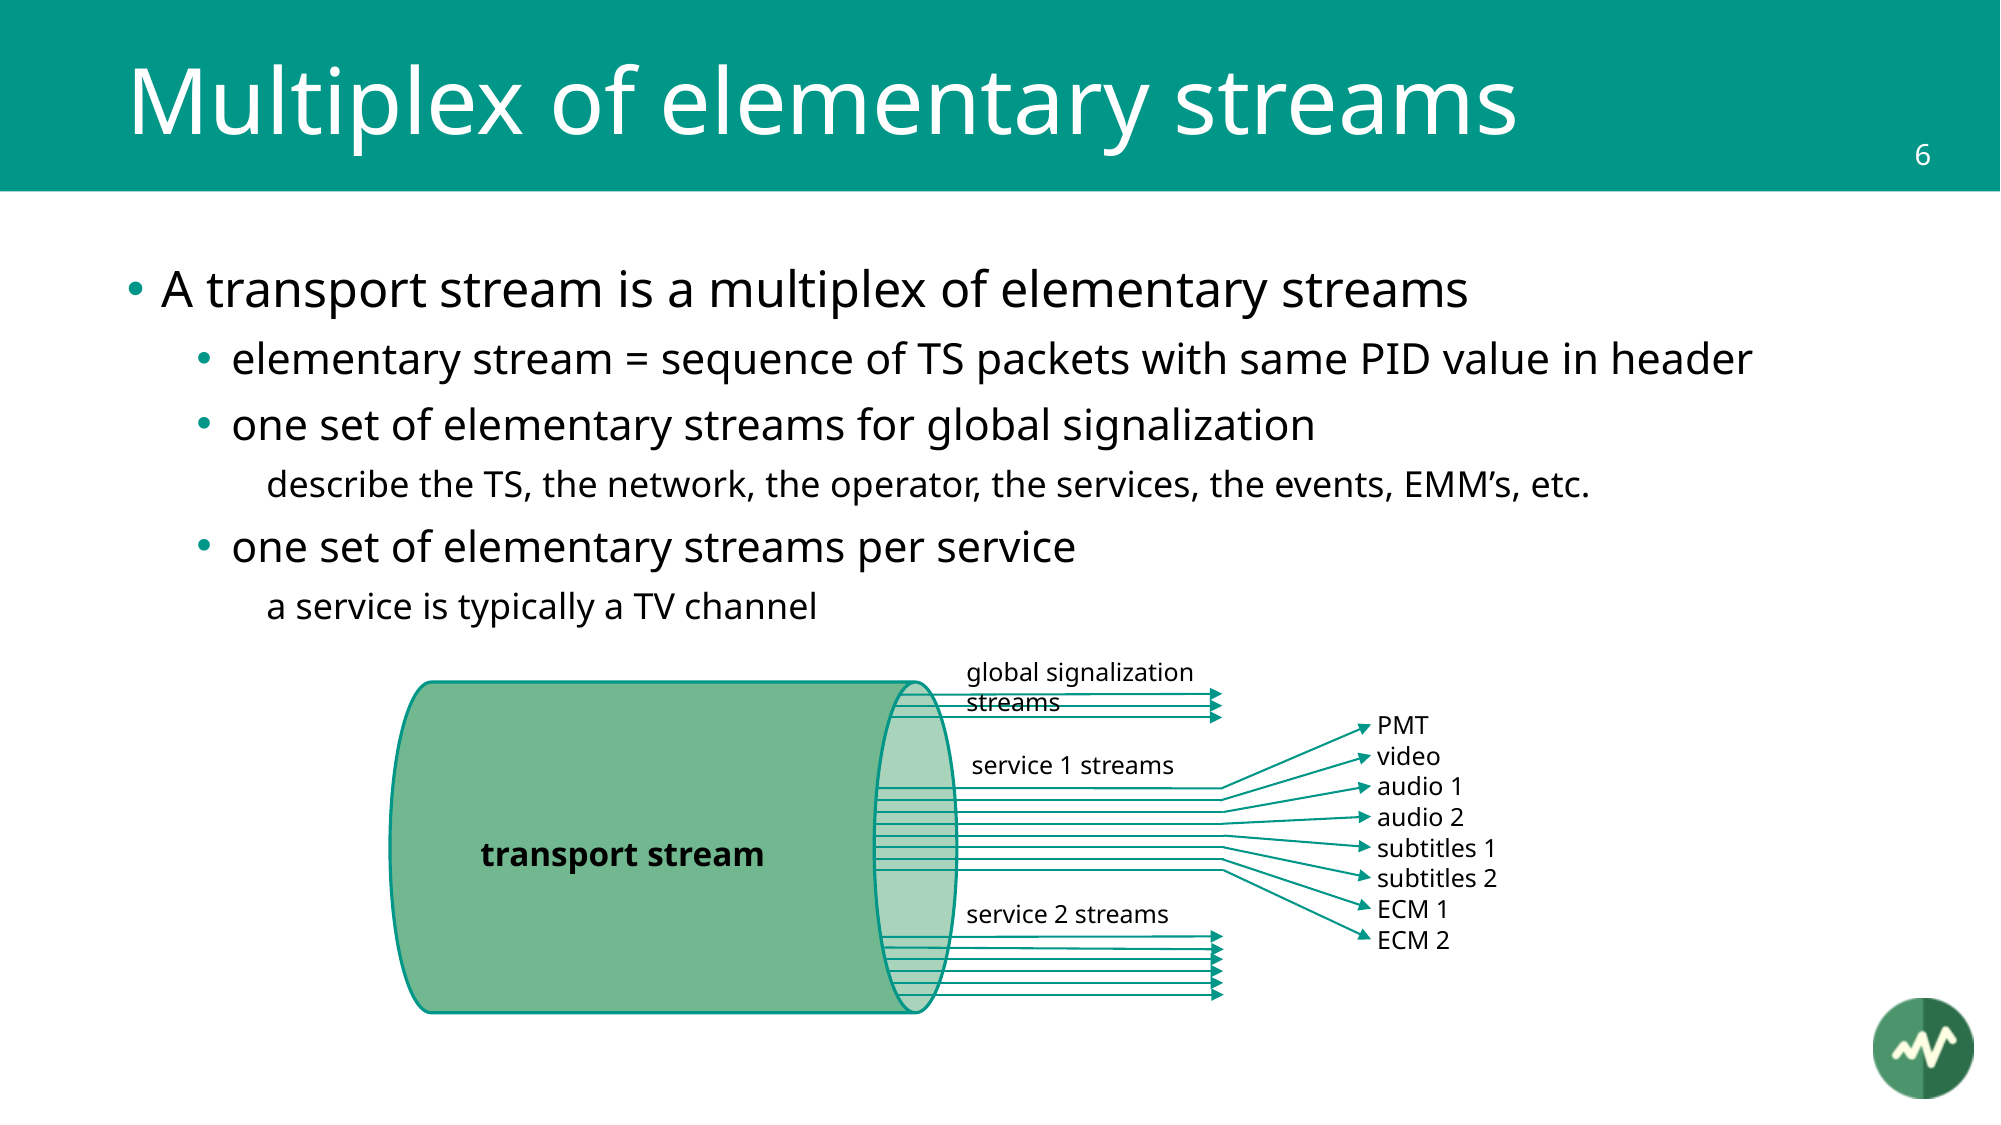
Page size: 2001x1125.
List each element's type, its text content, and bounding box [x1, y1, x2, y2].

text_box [1220, 755, 1372, 801]
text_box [890, 972, 941, 982]
picture [1873, 998, 1974, 1099]
text_box subtitles 2 [1372, 855, 1533, 886]
text_box service 2 streams [951, 891, 1194, 936]
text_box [1222, 724, 1372, 755]
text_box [896, 696, 935, 705]
text_box service 1 streams [956, 742, 1193, 787]
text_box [875, 860, 956, 869]
text_box ECM 2 [1371, 917, 1533, 962]
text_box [876, 813, 955, 823]
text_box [876, 801, 955, 811]
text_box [887, 960, 945, 970]
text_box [1223, 847, 1372, 859]
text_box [1223, 786, 1372, 812]
text_box [389, 681, 935, 1014]
list A transport stream is a multiplex of elementary streams elementary stream = sequence of TS packets with same PID value in header one set of elementary streams for global signalization describe the TS, the network, the operator, the services, the events, EMM’s, etc. one set of elementary streams per service a service is typically a TV channel [111, 244, 1812, 642]
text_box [875, 837, 956, 846]
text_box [876, 871, 955, 935]
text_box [892, 707, 939, 716]
text_box transport stream [448, 825, 797, 881]
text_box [878, 718, 953, 787]
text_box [884, 950, 947, 958]
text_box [875, 848, 956, 858]
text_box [875, 825, 956, 835]
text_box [903, 683, 928, 693]
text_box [877, 790, 954, 799]
text_box subtitles 1 [1371, 824, 1533, 855]
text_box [882, 938, 949, 946]
text_box global signalization streams [951, 649, 1300, 724]
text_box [1223, 835, 1372, 847]
title Multiplex of elementary streams [111, 39, 1812, 171]
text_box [1223, 870, 1372, 940]
text_box ECM 1 [1372, 886, 1533, 917]
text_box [1222, 816, 1372, 824]
text_box PMT [1371, 702, 1533, 732]
text_box audio 1 [1372, 763, 1533, 794]
text_box video [1372, 732, 1533, 763]
text_box audio 2 [1371, 794, 1533, 824]
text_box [894, 984, 937, 994]
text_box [1222, 859, 1372, 909]
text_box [899, 996, 932, 1012]
